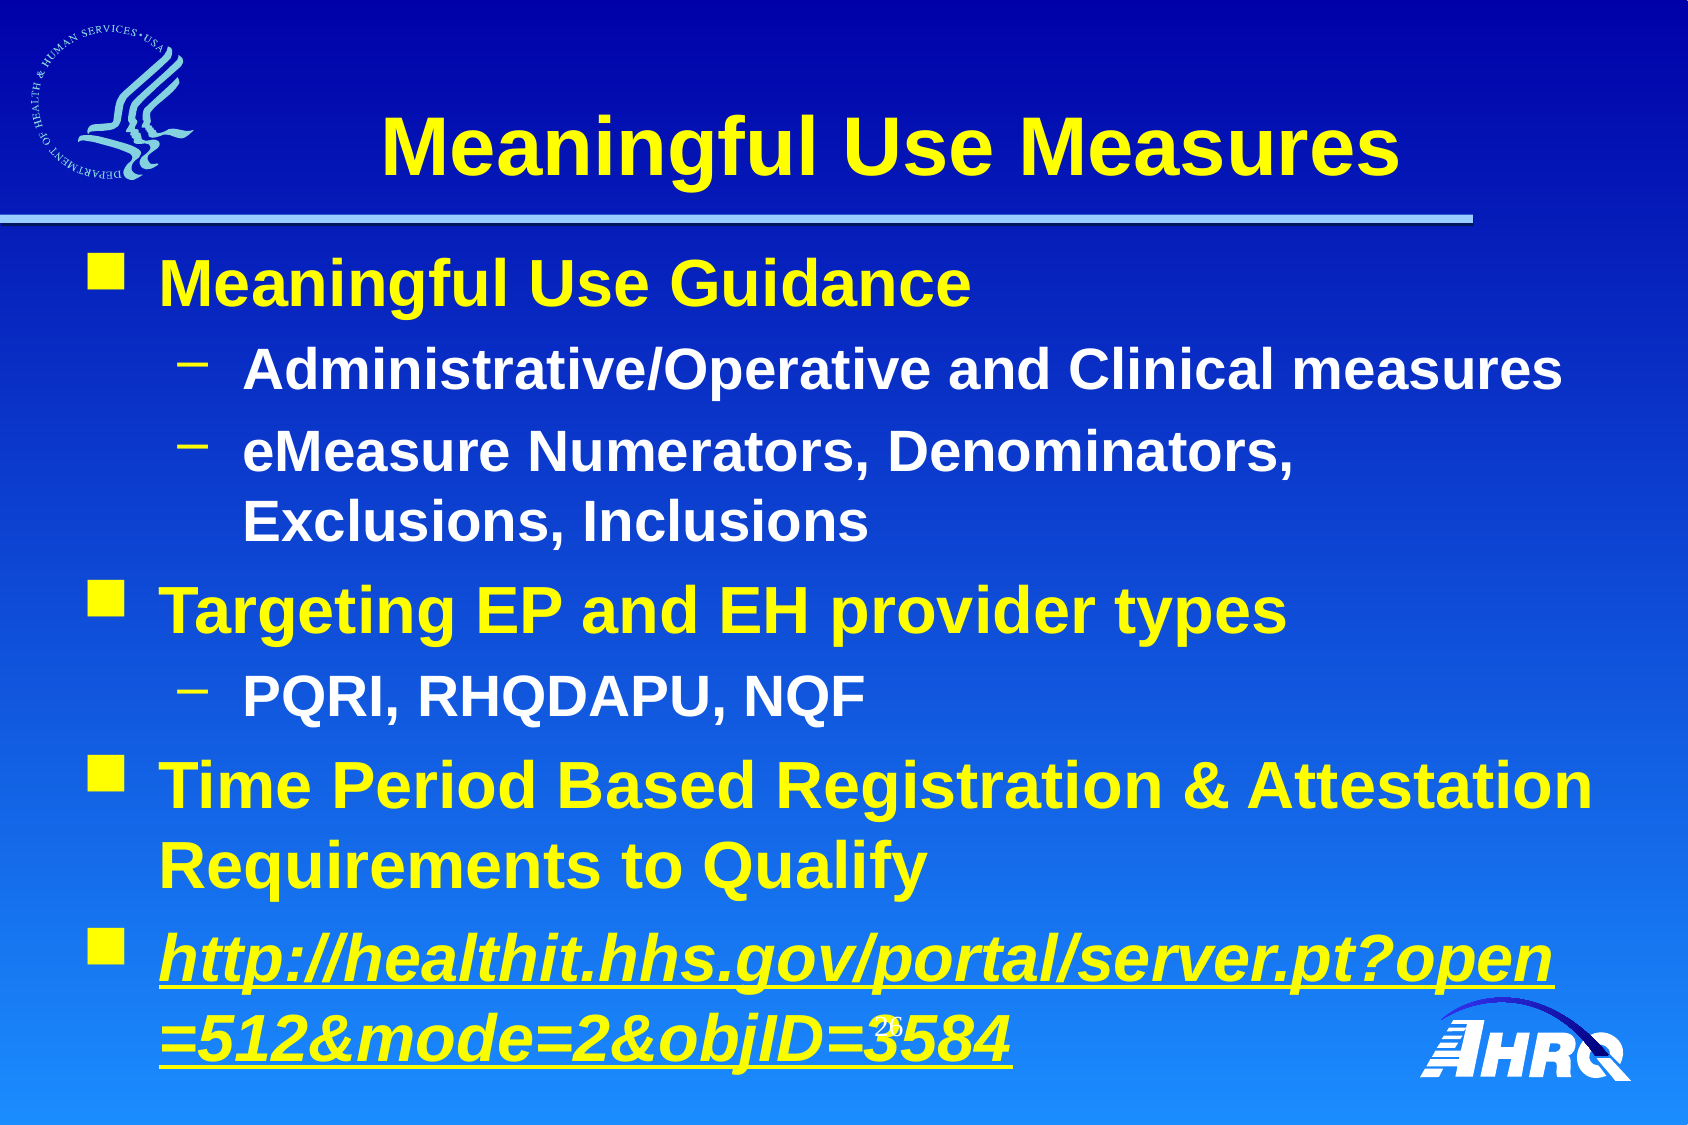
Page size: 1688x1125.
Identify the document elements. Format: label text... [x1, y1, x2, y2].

slide_number 26 [468, 999, 919, 1079]
list Meaningful Use Guidance Administrative/Operative and Clinical measures eMeasure Numerators, Denominators, Exclusions, Inclusions Targeting EP and EH provider types PQRI, RHQDAPU, NQF Time Period Based Registration & Attestation Requirements to Qualify http://healthit.hhs.gov/portal/server.pt?open=512&mode=2&objID=3584 [66, 232, 1618, 1063]
title Meaningful Use Measures [218, 56, 1588, 202]
